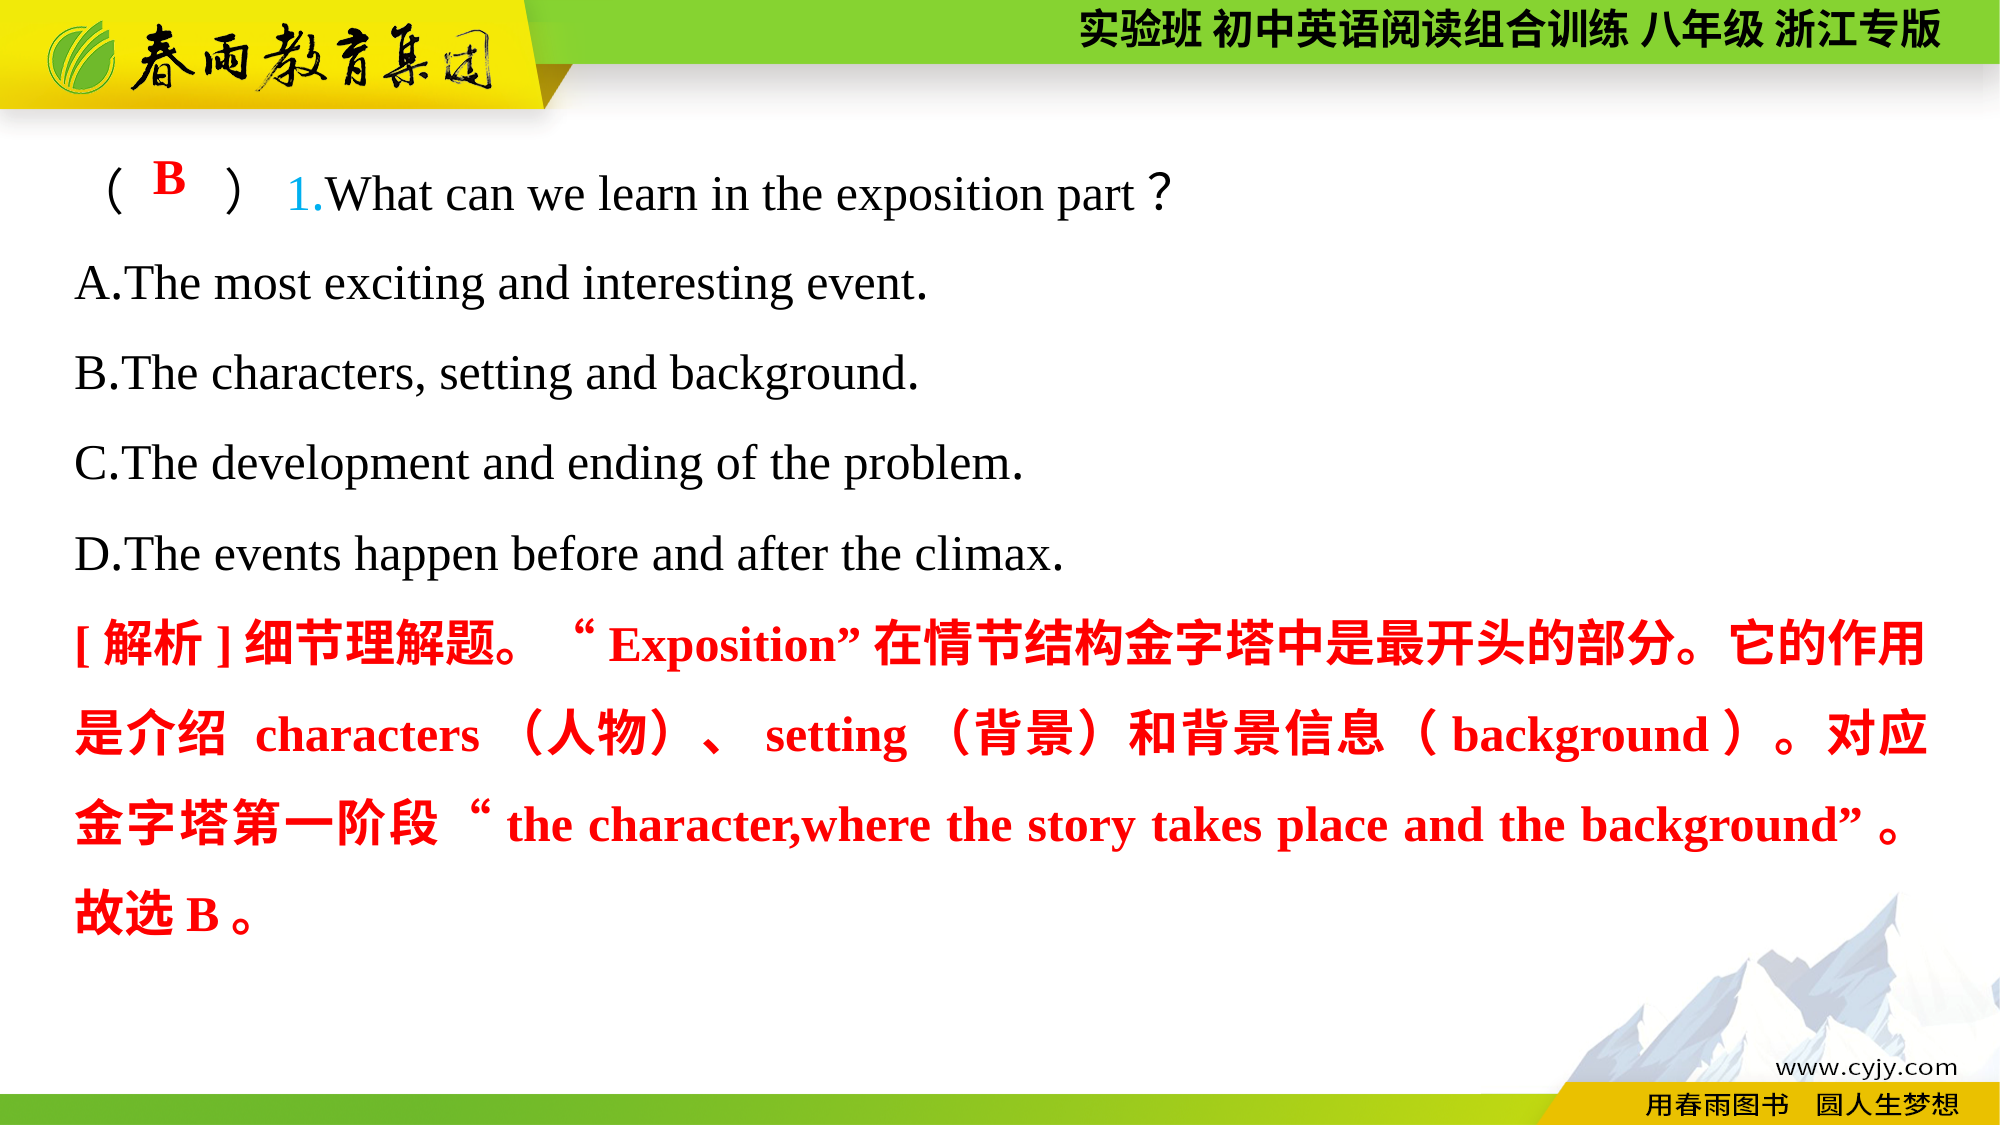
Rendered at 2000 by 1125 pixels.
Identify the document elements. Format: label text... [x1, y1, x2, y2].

picture [0, 0, 2000, 1125]
text_box B [138, 137, 202, 212]
list （ ）1.What can we learn in the exposition part？ A.The most exciting and interesting event. B.The characters, setting and background. C.The development and ending of the problem. D.The events happen before and after the climax. [59, 122, 1944, 574]
text_box [解析]细节理解题。“Exposition”在情节结构金字塔中是最开头的部分。它的作用是介绍 characters（人物）、setting（背景）和背景信息（background）。对应金字塔第一阶段“the character,where the story takes place and the background”。故选B。 [59, 574, 1944, 950]
